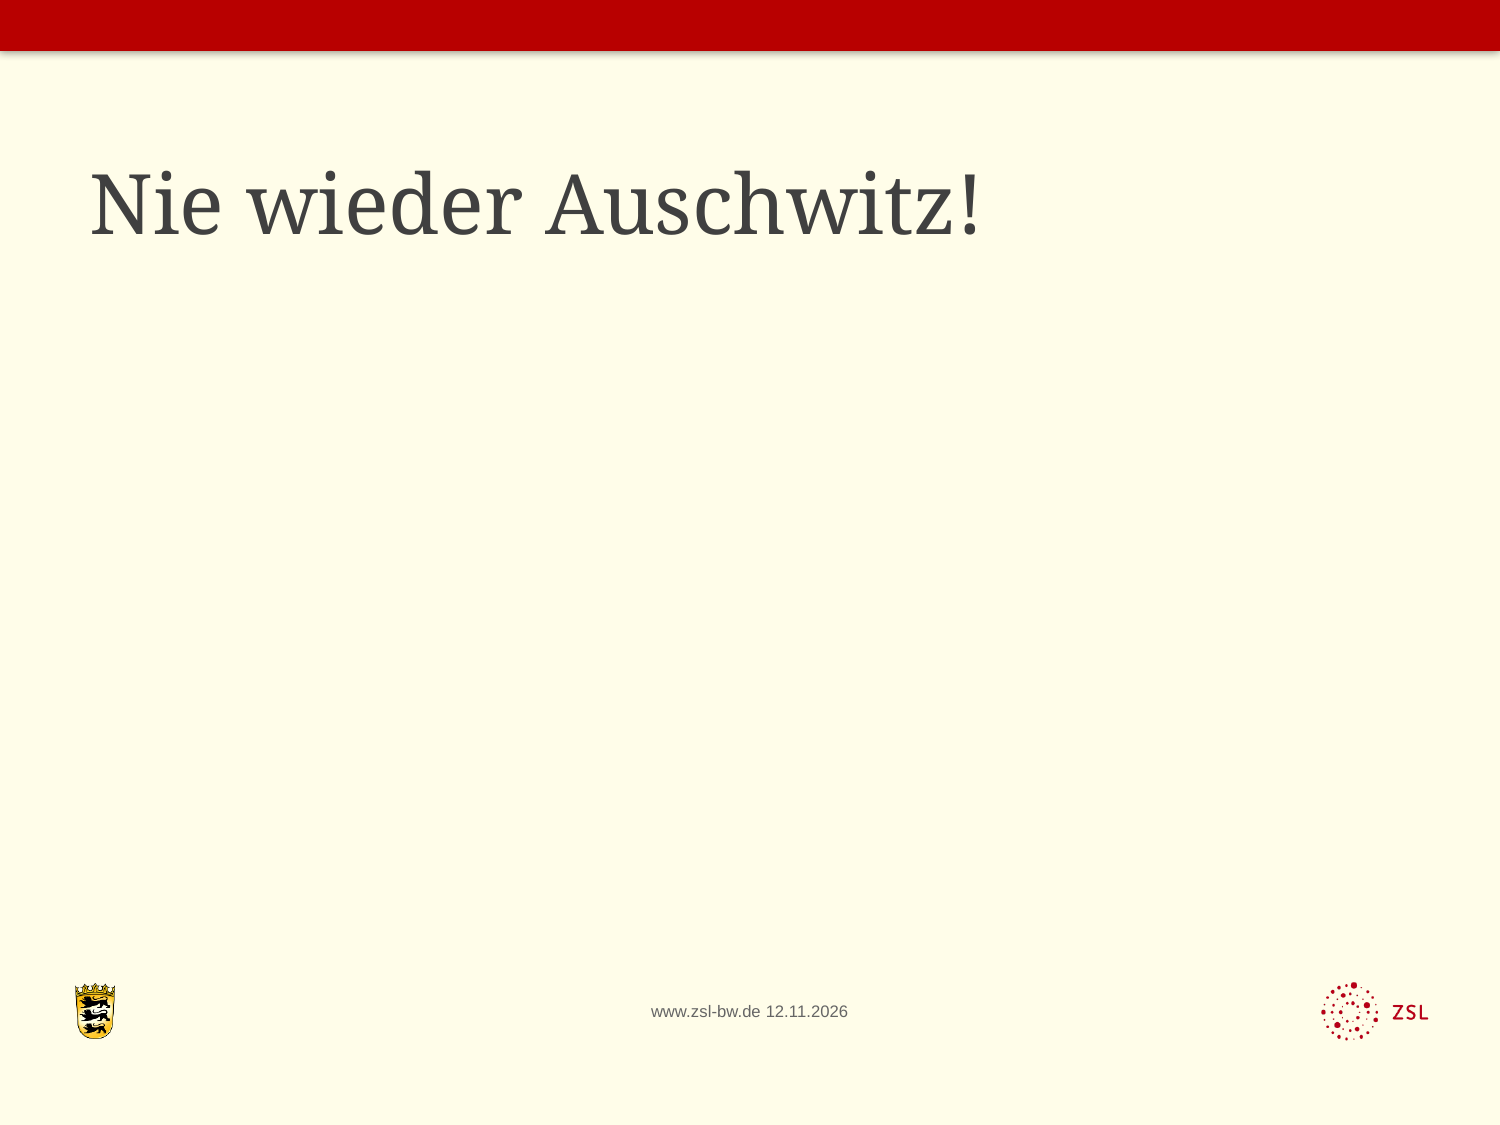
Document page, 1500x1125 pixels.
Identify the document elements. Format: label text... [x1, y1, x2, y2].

title Nie wieder Auschwitz! [75, 113, 1425, 289]
picture [73, 981, 117, 1041]
picture [1320, 981, 1429, 1041]
